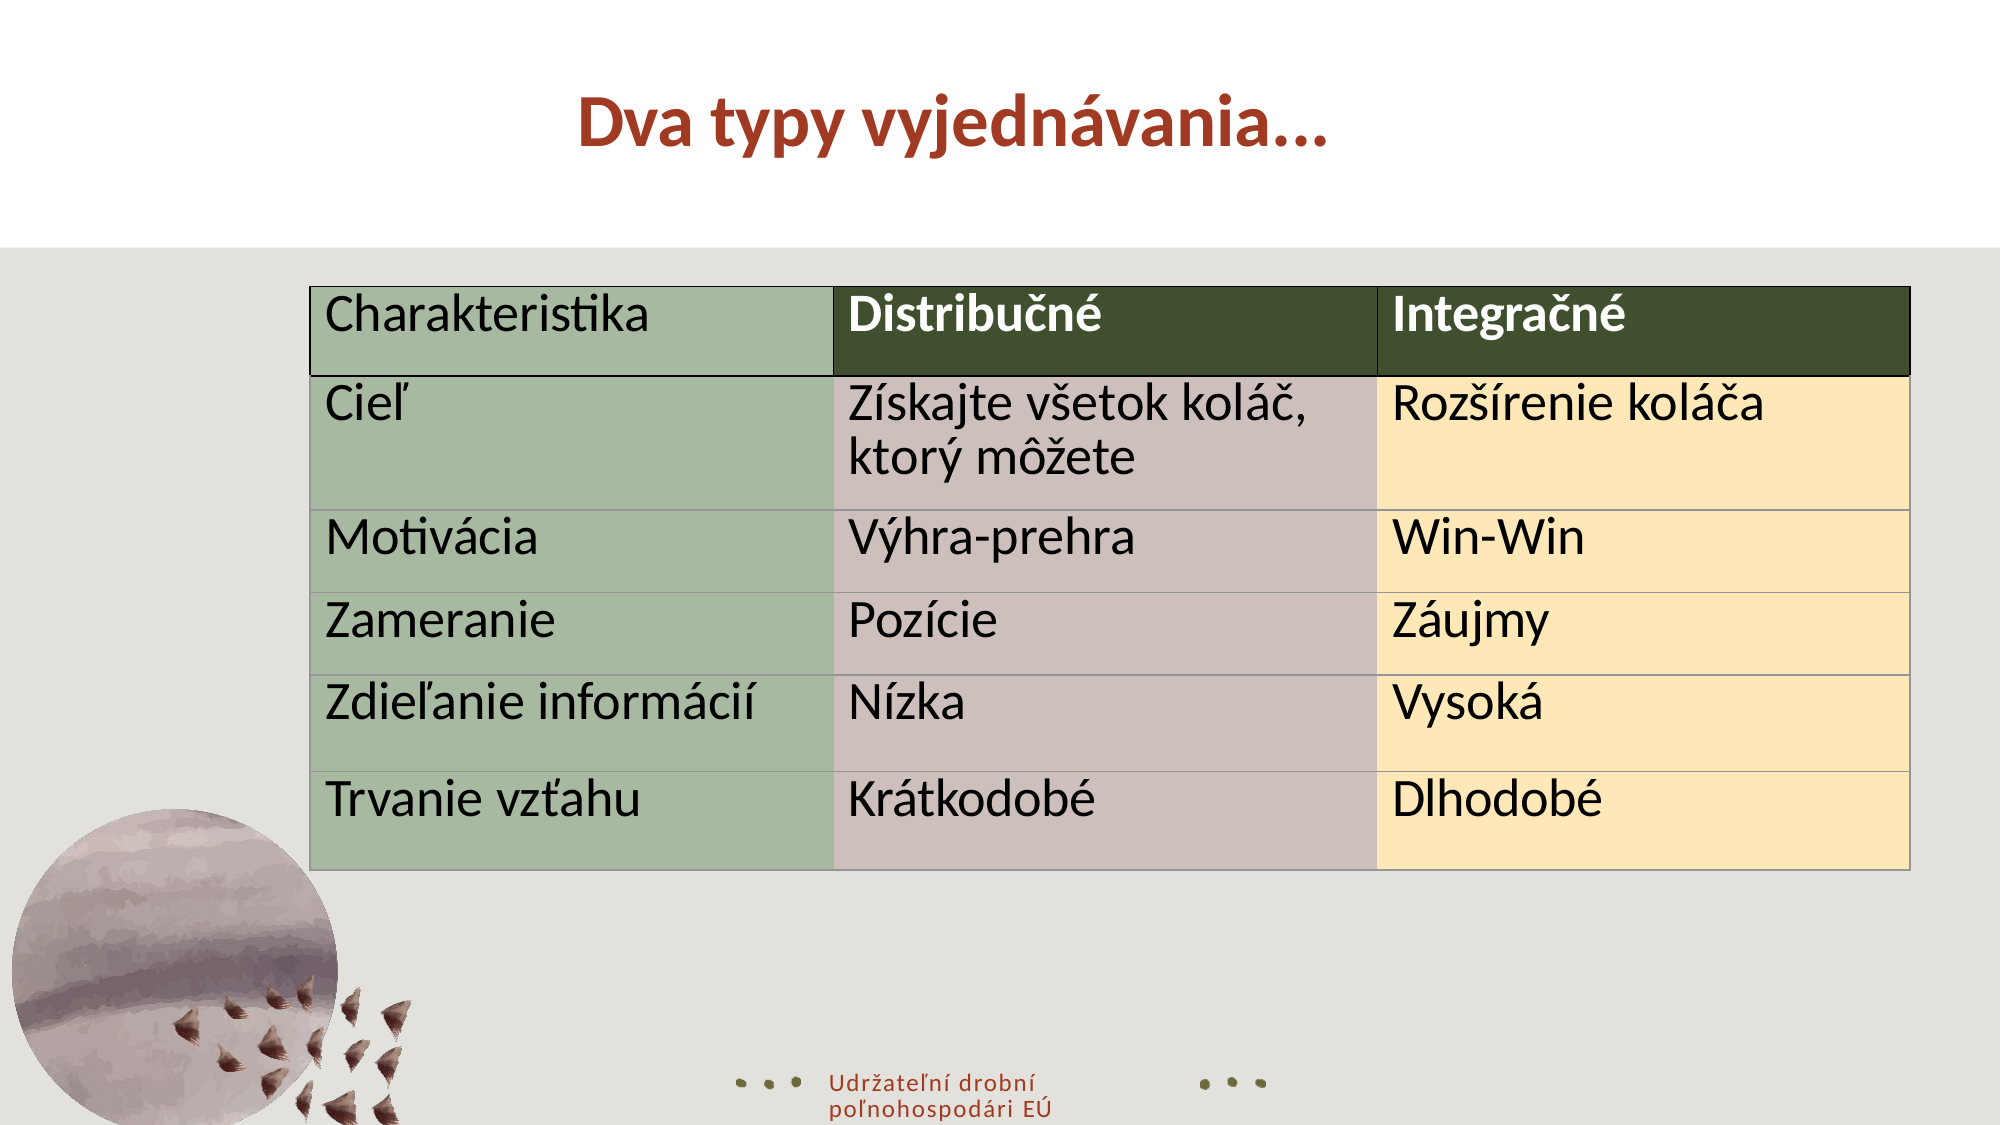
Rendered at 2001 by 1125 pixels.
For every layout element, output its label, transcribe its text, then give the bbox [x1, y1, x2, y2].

picture [1196, 1047, 1270, 1120]
table_cell Cieľ [311, 377, 834, 509]
picture [732, 1046, 805, 1120]
table_cell Pozície [834, 593, 1377, 674]
table_cell Motivácia [311, 511, 834, 592]
table_cell Zdieľanie informácií [311, 676, 834, 771]
table_cell Krátkodobé [834, 772, 1377, 869]
table_header Distribučné [834, 287, 1377, 375]
table_cell Výhra-prehra [834, 511, 1377, 592]
table_header Integračné [1378, 287, 1909, 375]
table_cell Nízka [834, 676, 1377, 771]
table_cell Získajte všetok koláč, ktorý môžete [834, 377, 1377, 509]
table_cell Win-Win [1377, 511, 1909, 592]
table_cell Zameranie [311, 593, 834, 674]
title Dva typy vyjednávania... [575, 69, 1426, 260]
table_cell Záujmy [1377, 593, 1909, 674]
picture [1, 735, 475, 1125]
footer Udržateľní drobní poľnohospodári EÚ [826, 1070, 1172, 1125]
table_cell Trvanie vzťahu [311, 772, 834, 869]
table_cell Rozšírenie koláča [1377, 377, 1909, 509]
table_header Charakteristika [311, 287, 833, 375]
table_cell Dlhodobé [1377, 772, 1909, 869]
table_cell Vysoká [1377, 676, 1909, 771]
